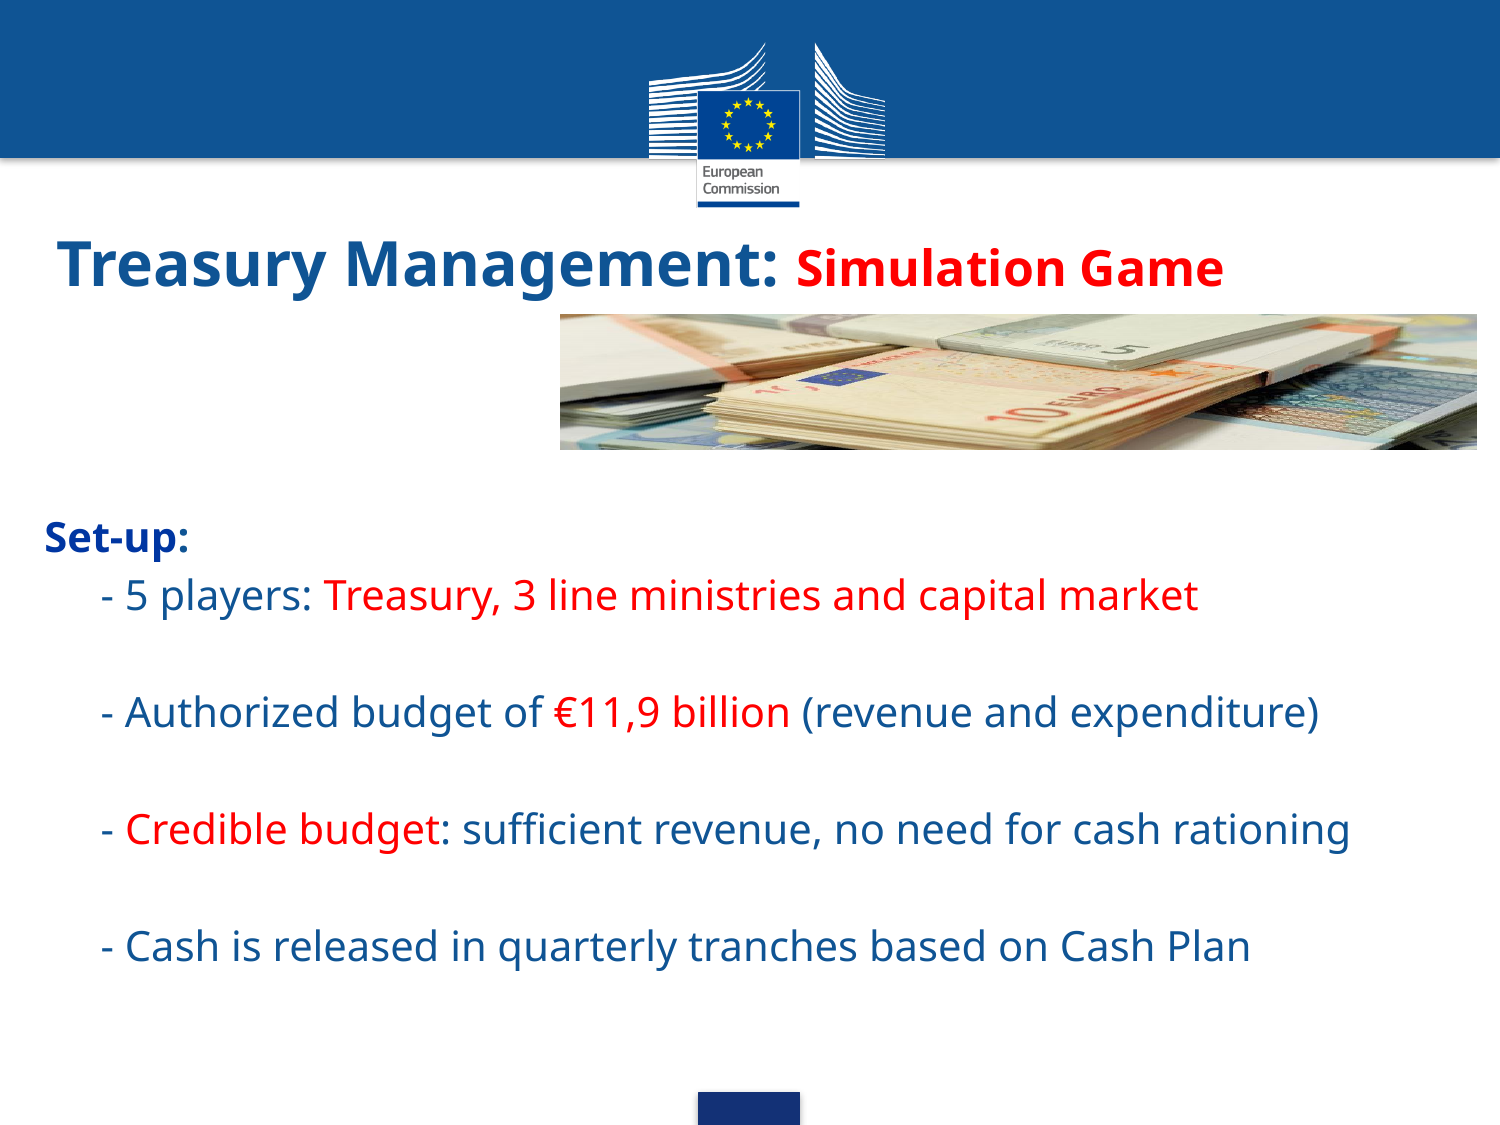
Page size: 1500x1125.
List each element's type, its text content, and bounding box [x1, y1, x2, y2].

picture [560, 314, 1477, 451]
list Set-up: - 5 players: Treasury, 3 line ministries and capital market - Authorized budget of €11,9 billion (revenue and expenditure) - Credible budget: sufficient revenue, no need for cash rationing - Cash is released in quarterly tranches based on Cash Plan [29, 503, 1477, 1044]
title Treasury Management: Simulation Game [40, 213, 1477, 309]
picture [649, 42, 885, 208]
